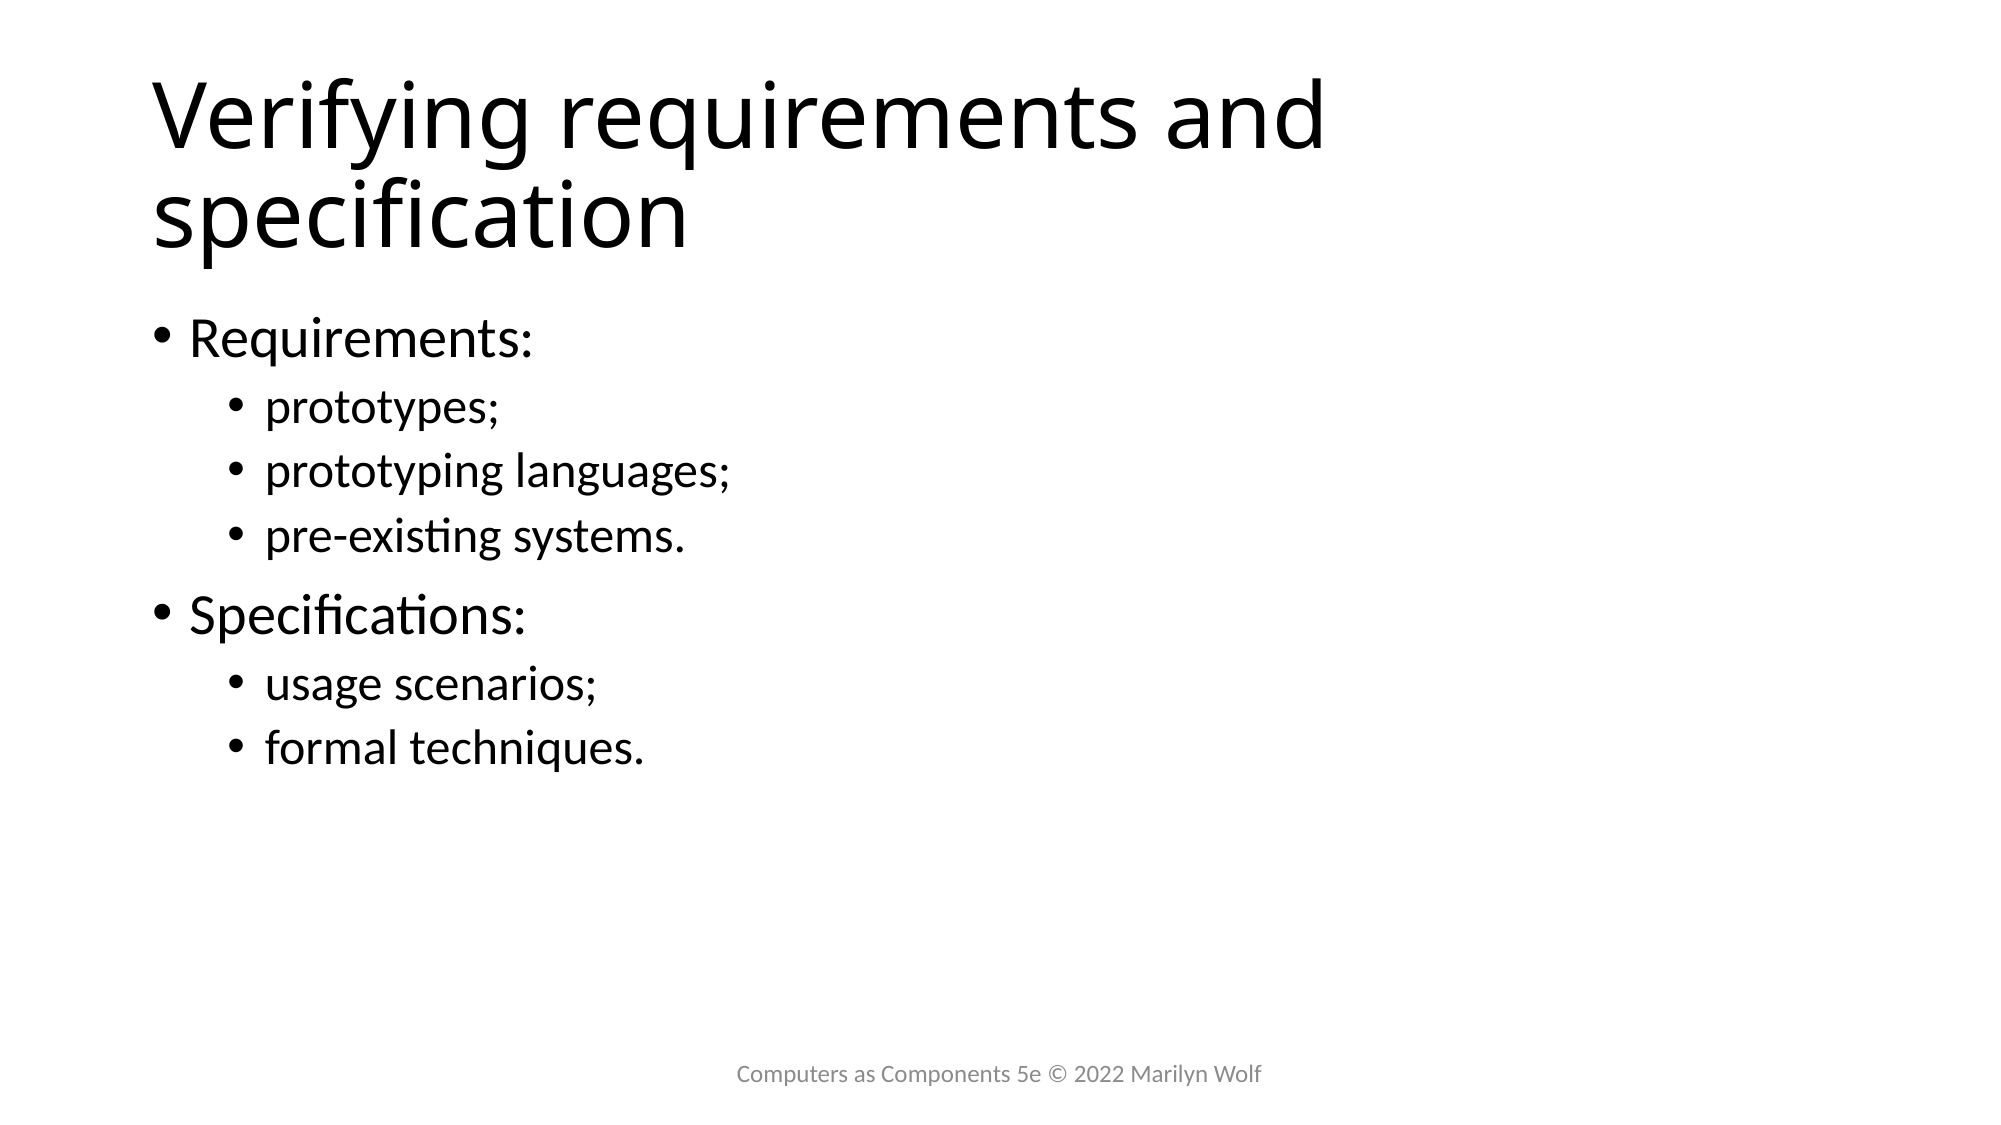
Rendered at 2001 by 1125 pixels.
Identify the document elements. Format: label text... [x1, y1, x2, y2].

footer Computers as Components 5e © 2022 Marilyn Wolf [662, 1042, 1338, 1103]
title Verifying requirements and specification [137, 59, 1863, 278]
list Requirements: prototypes; prototyping languages; pre-existing systems. Specifications: usage scenarios; formal techniques. [137, 299, 1863, 1014]
